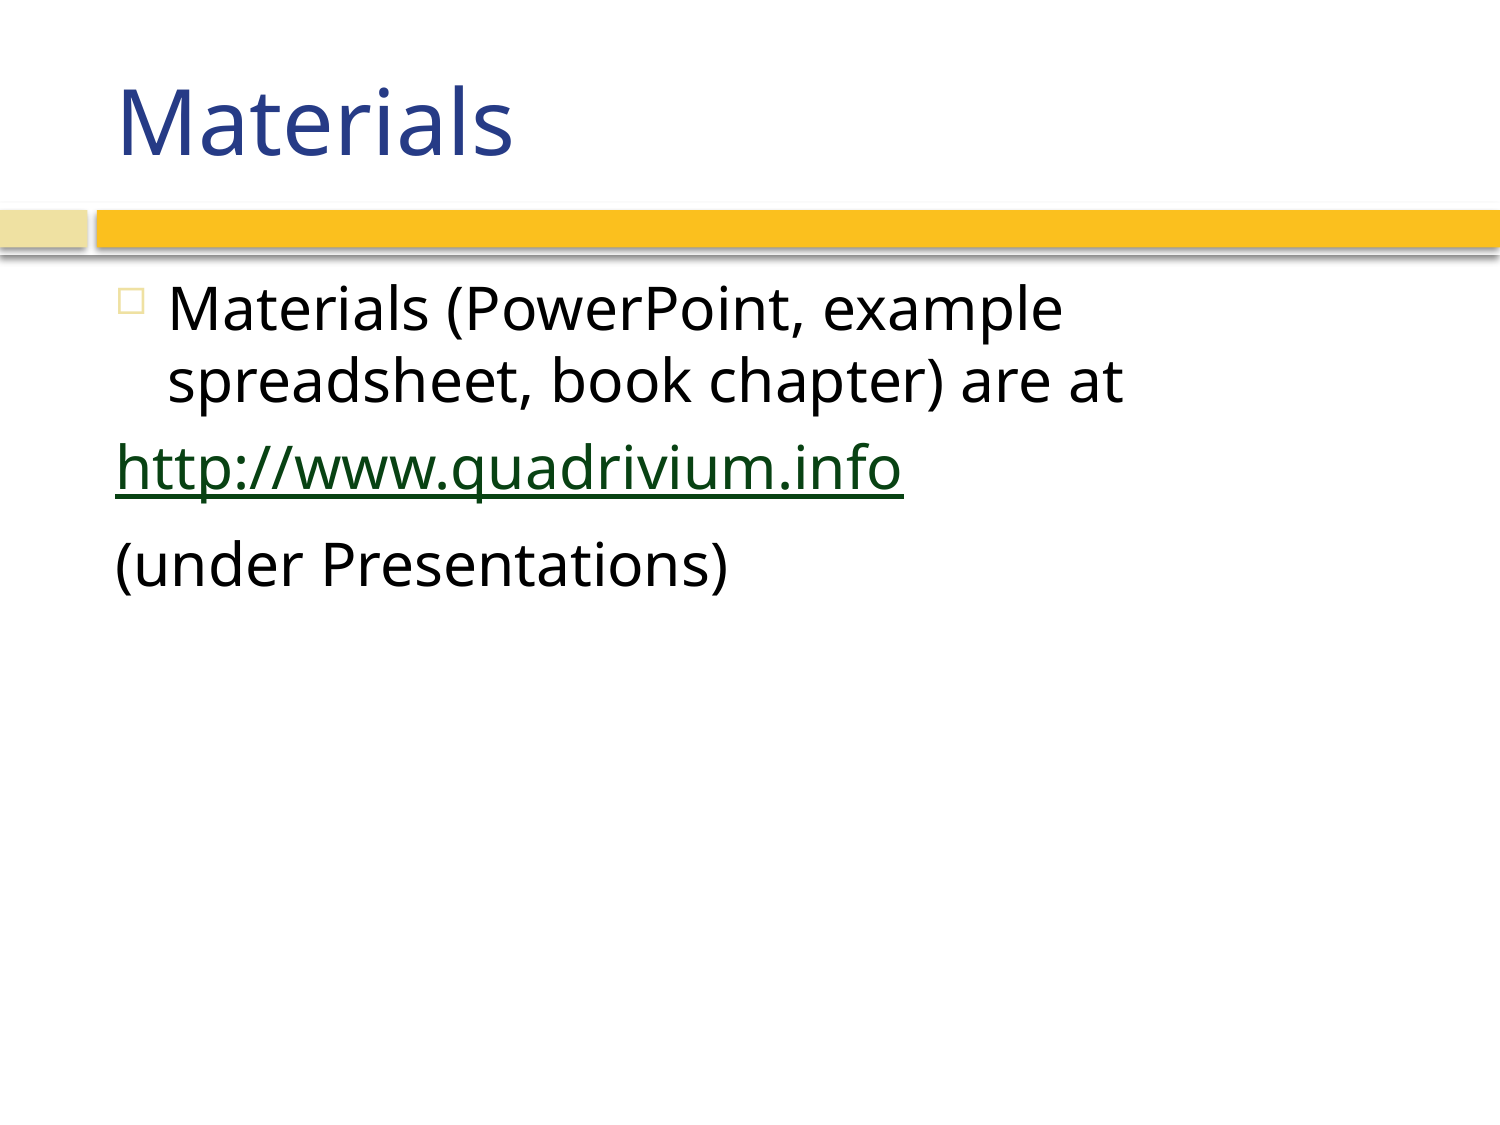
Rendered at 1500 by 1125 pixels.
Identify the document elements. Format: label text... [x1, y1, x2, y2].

title Materials [100, 37, 1438, 200]
list Materials (PowerPoint, example spreadsheet, book chapter) are at http://www.quadrivium.info (under Presentations) [100, 262, 1438, 1000]
